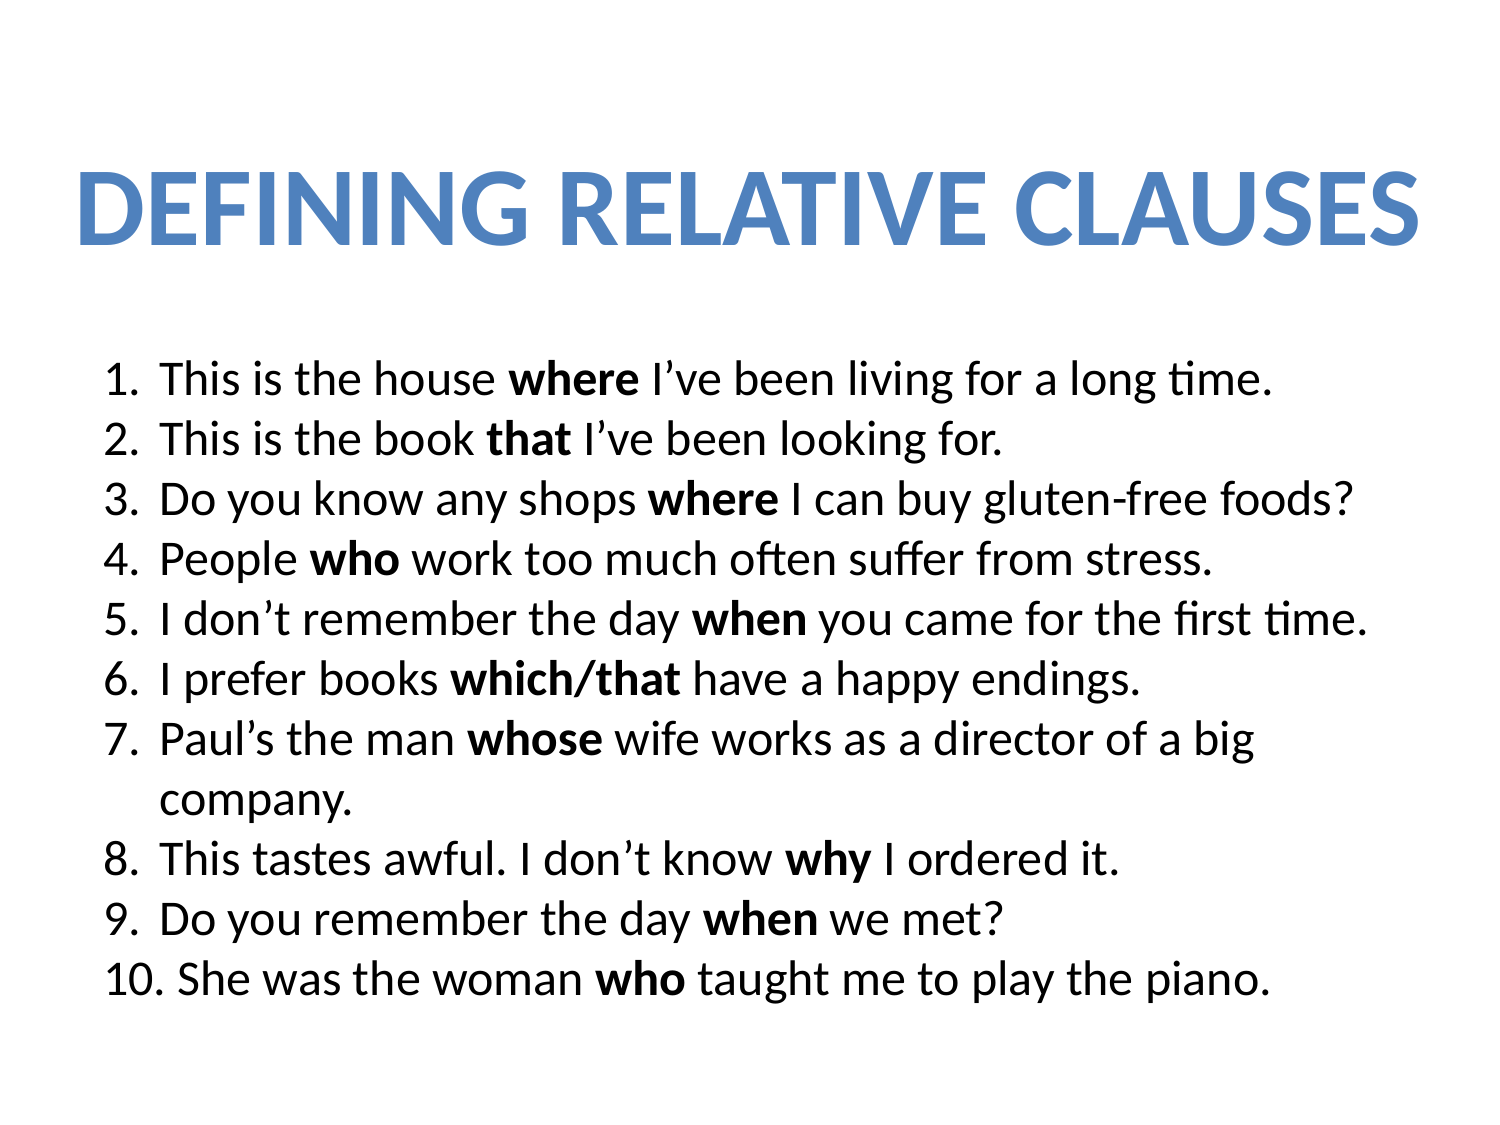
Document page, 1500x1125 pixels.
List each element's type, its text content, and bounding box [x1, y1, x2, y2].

text_box Defining relative clauses [59, 125, 1438, 276]
text_box This is the house where I’ve been living for a long time. This is the book that I’ve been looking for. Do you know any shops where I can buy gluten-free foods? People who work too much often suffer from stress. I don’t remember the day when you came for the first time. I prefer books which/that have a happy endings. Paul’s the man whose wife works as a director of a big company. This tastes awful. I don’t know why I ordered it. Do you remember the day when we met? She was the woman who taught me to play the piano. [88, 338, 1424, 1013]
